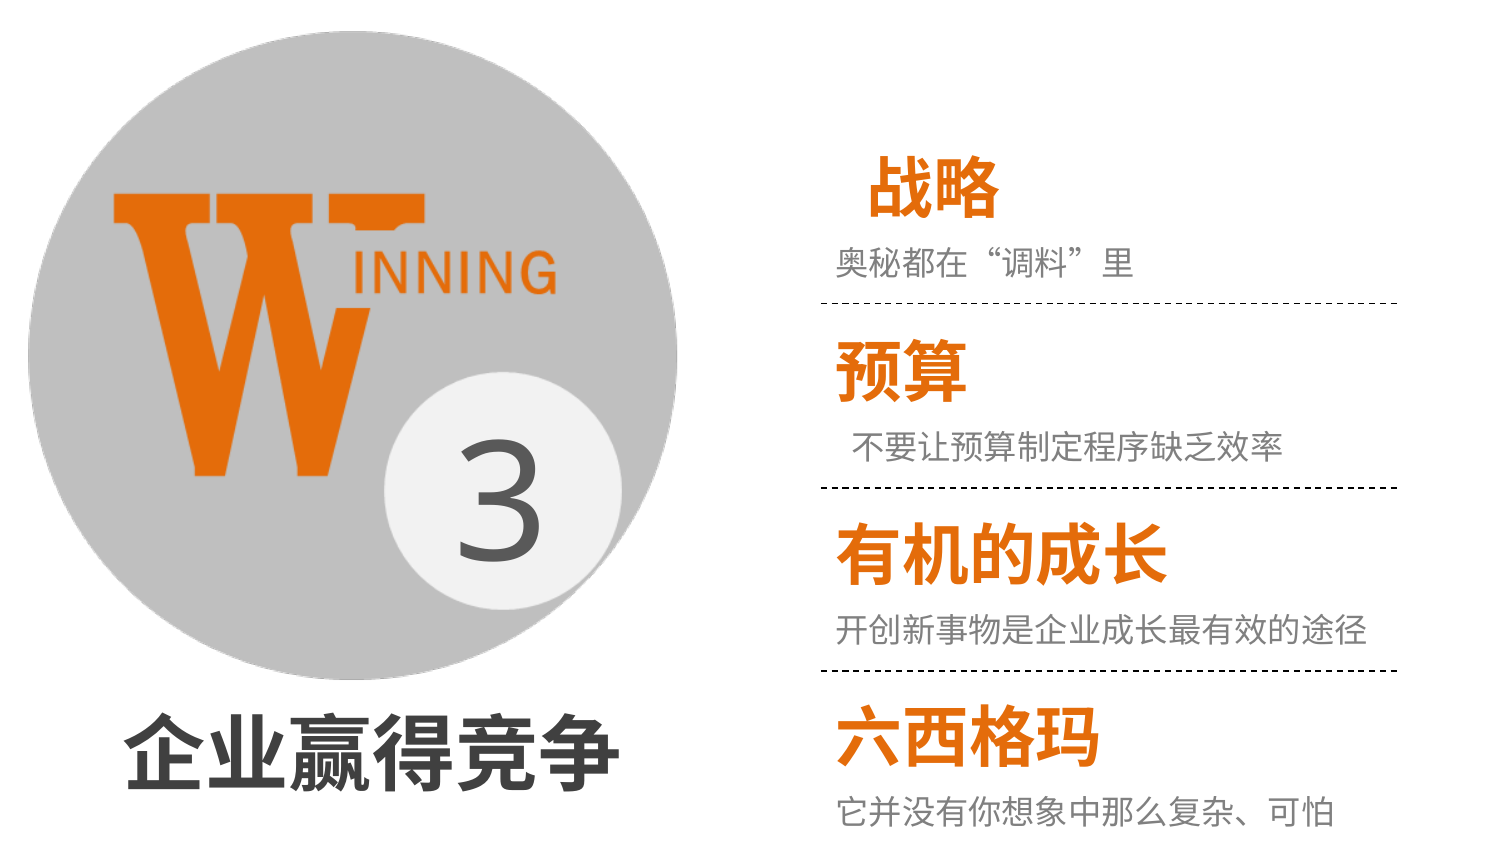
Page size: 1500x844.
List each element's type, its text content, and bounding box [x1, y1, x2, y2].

text_box 不要让预算制定程序缺乏效率 [820, 418, 1424, 474]
text_box 开创新事物是企业成长最有效的途径 [820, 601, 1400, 657]
text_box 企业赢得竞争 [17, 693, 727, 809]
text_box 它并没有你想象中那么复杂、可怕 [820, 783, 1376, 839]
text_box 预算 [820, 322, 1329, 418]
text_box 战略 [820, 138, 1329, 233]
picture [17, 20, 680, 711]
text_box 奥秘都在“调料”里 [820, 234, 1267, 289]
text_box 六西格玛 [820, 687, 1329, 783]
text_box 有机的成长 [820, 505, 1329, 601]
